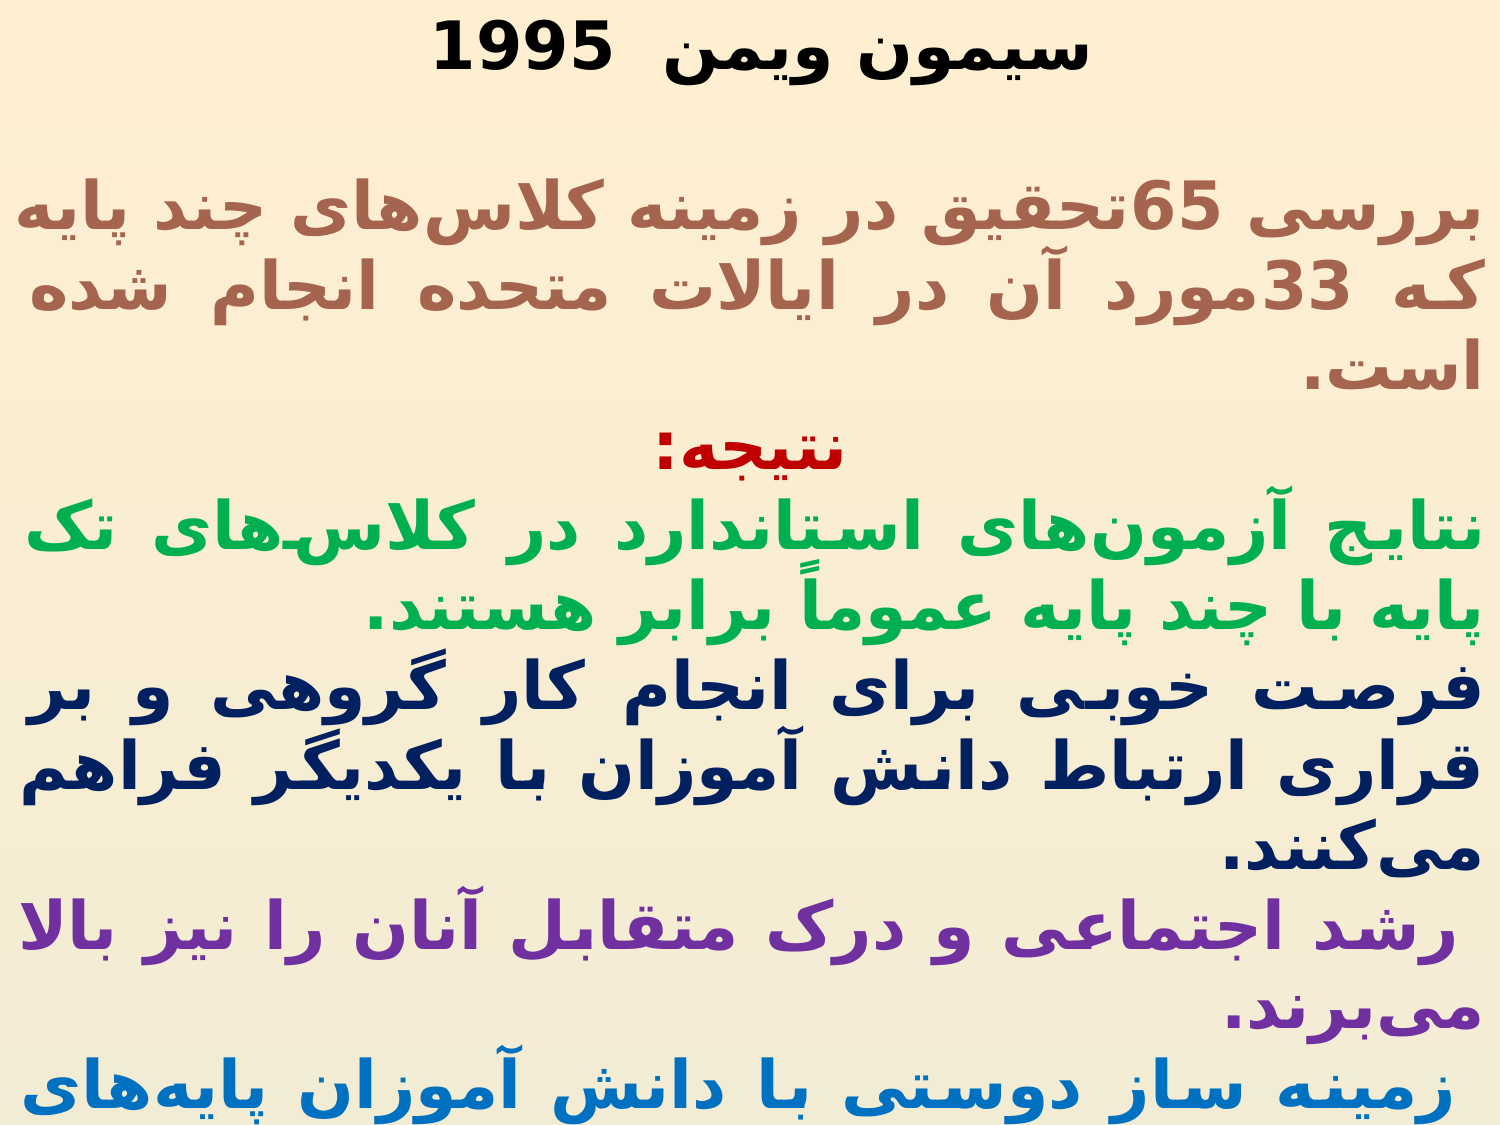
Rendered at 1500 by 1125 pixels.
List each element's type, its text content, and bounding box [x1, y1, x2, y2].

text_box سیمون ویمن 1995 بررسی 65تحقیق در زمینه کلاس‌های چند پایه که 33مورد آن در ایالات متحده انجام شده است. نتیجه: نتایج آزمون‌های استاندارد در کلاس‌های تک پایه با چند پایه عموماً برابر هستند. فرصت خوبی برای انجام کار گروهی و بر قراری ارتباط دانش آموزان با یکدیگر فراهم می‌کنند. رشد اجتماعی و درک متقابل آنان را نیز بالا می‌برند. زمینه ساز دوستی با دانش آموزان پایه‌های دیگر هستند که خود این امر سبب می‌شود، دانش آموزان به نظرات یکدیگر اهمّیّت بدهند. [0, 0, 1500, 1125]
